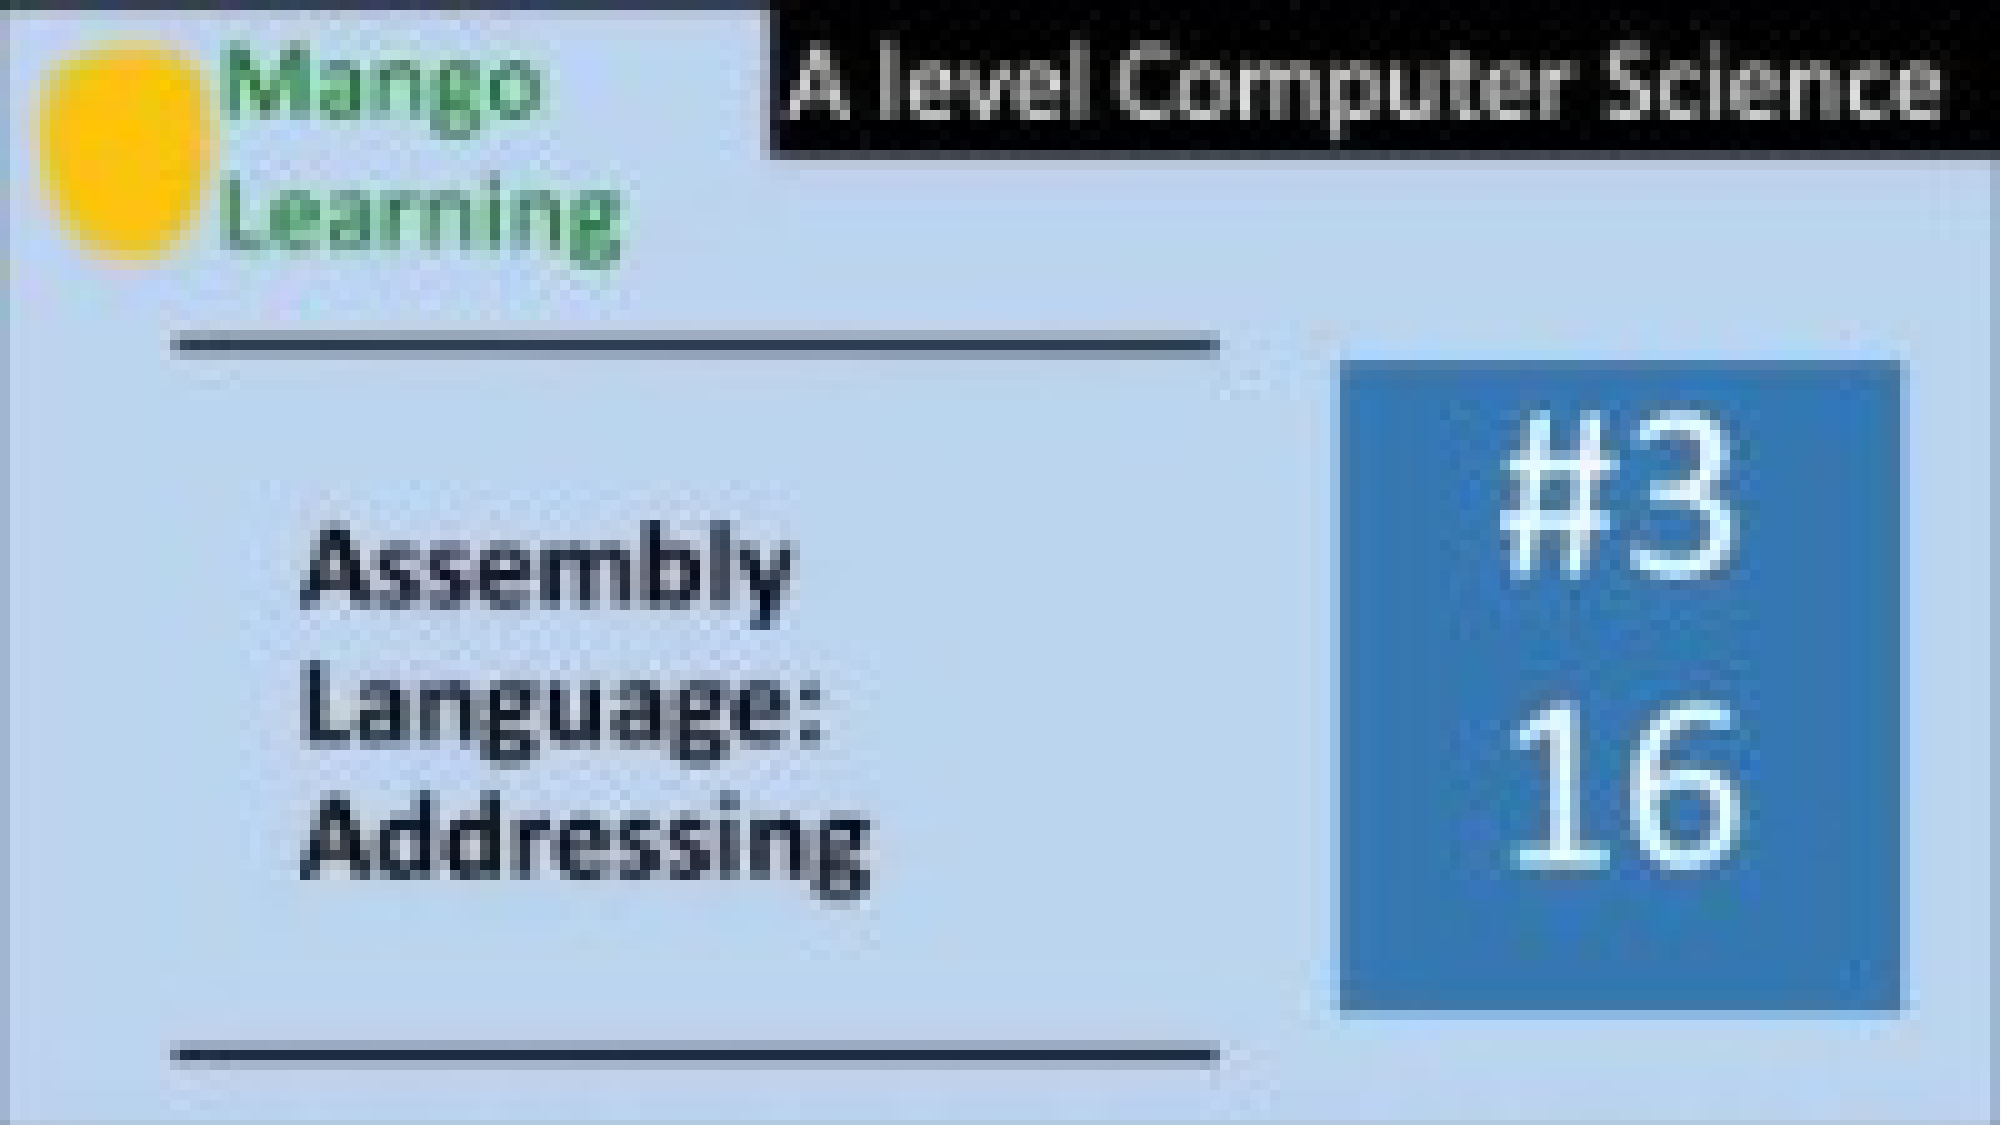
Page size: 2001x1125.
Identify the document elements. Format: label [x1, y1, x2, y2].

list [0, 0, 2000, 1125]
